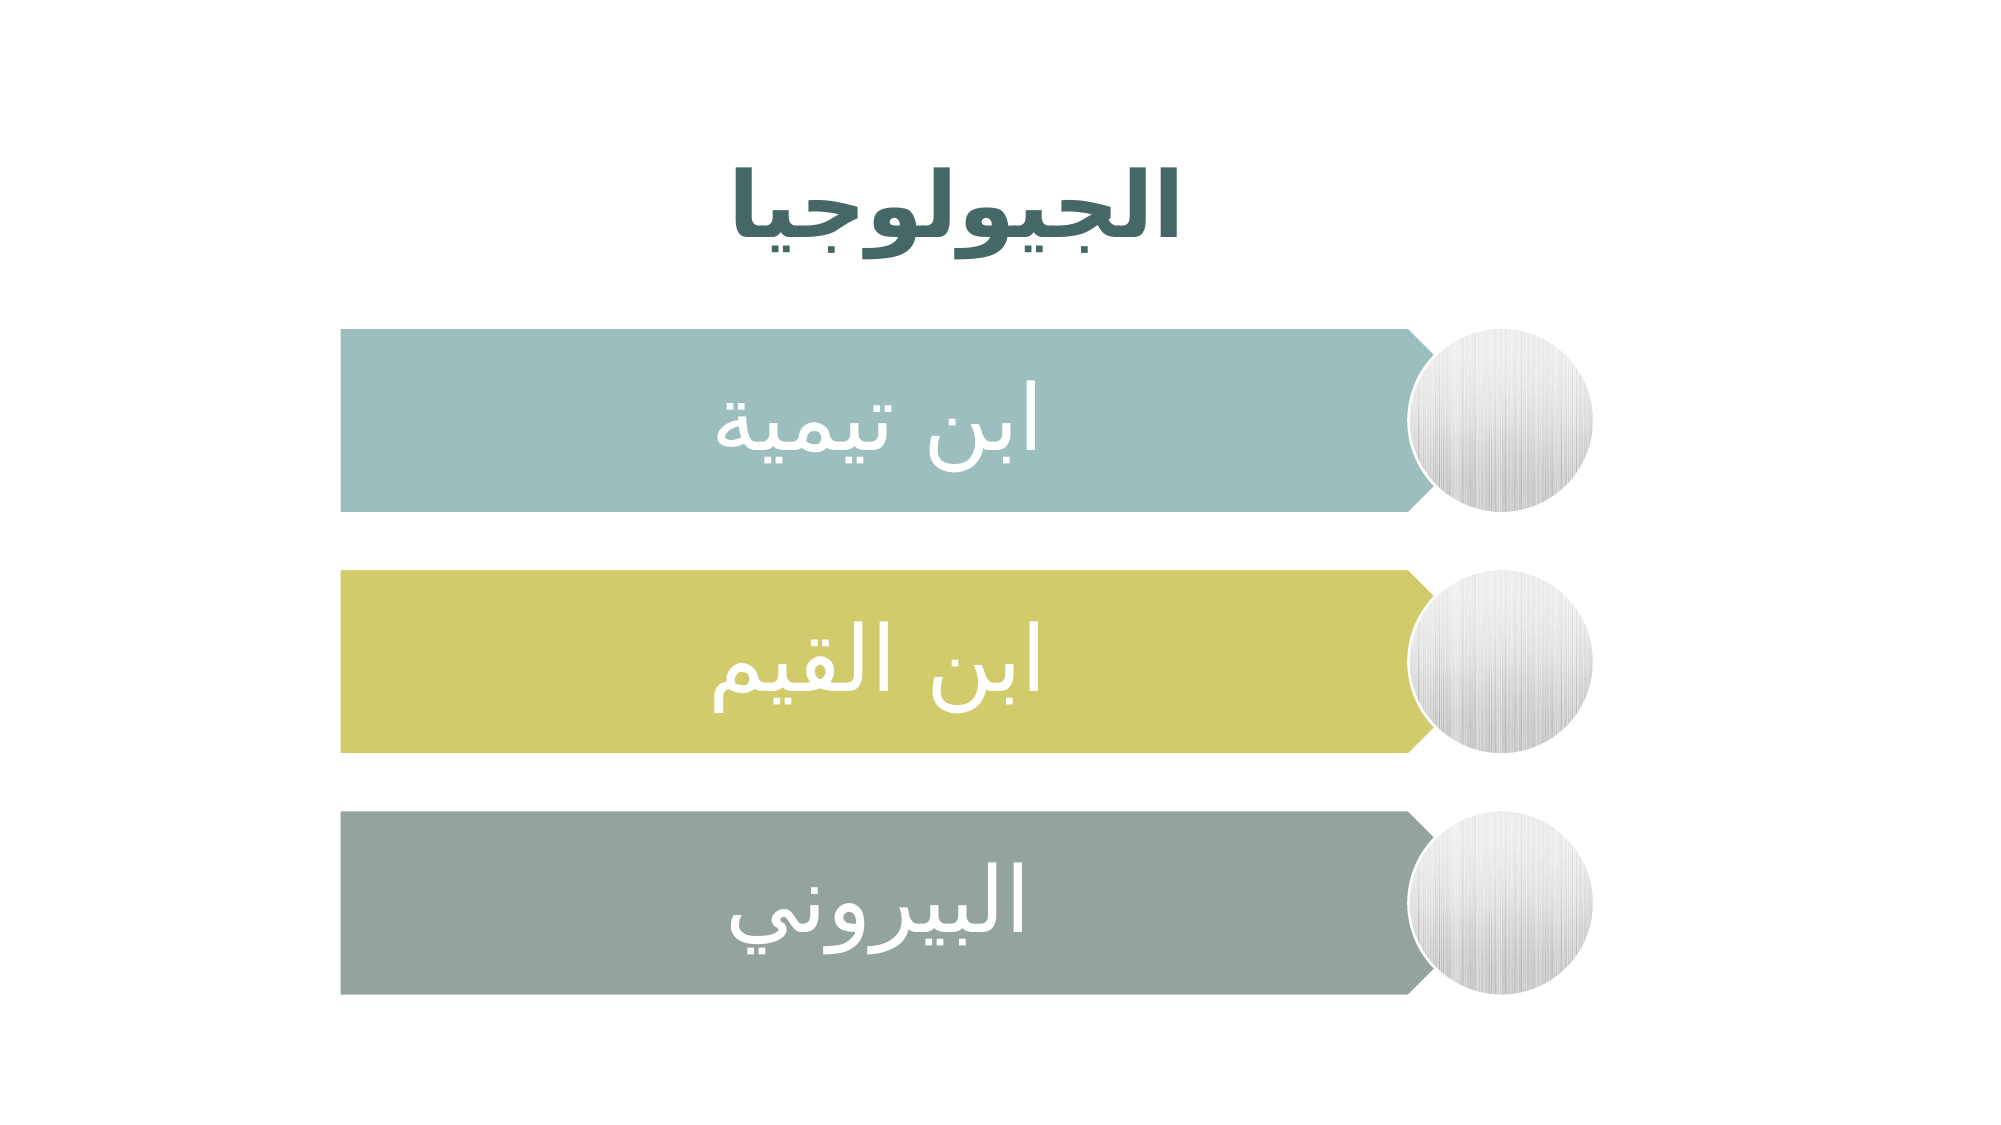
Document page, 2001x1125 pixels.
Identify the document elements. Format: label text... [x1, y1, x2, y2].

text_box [338, 809, 1502, 997]
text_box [338, 568, 1502, 755]
text_box [1504, 808, 1596, 998]
text_box [1504, 567, 1596, 756]
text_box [338, 327, 1502, 514]
text_box الجيولوجيا [363, 130, 1551, 271]
text_box [1504, 326, 1596, 515]
